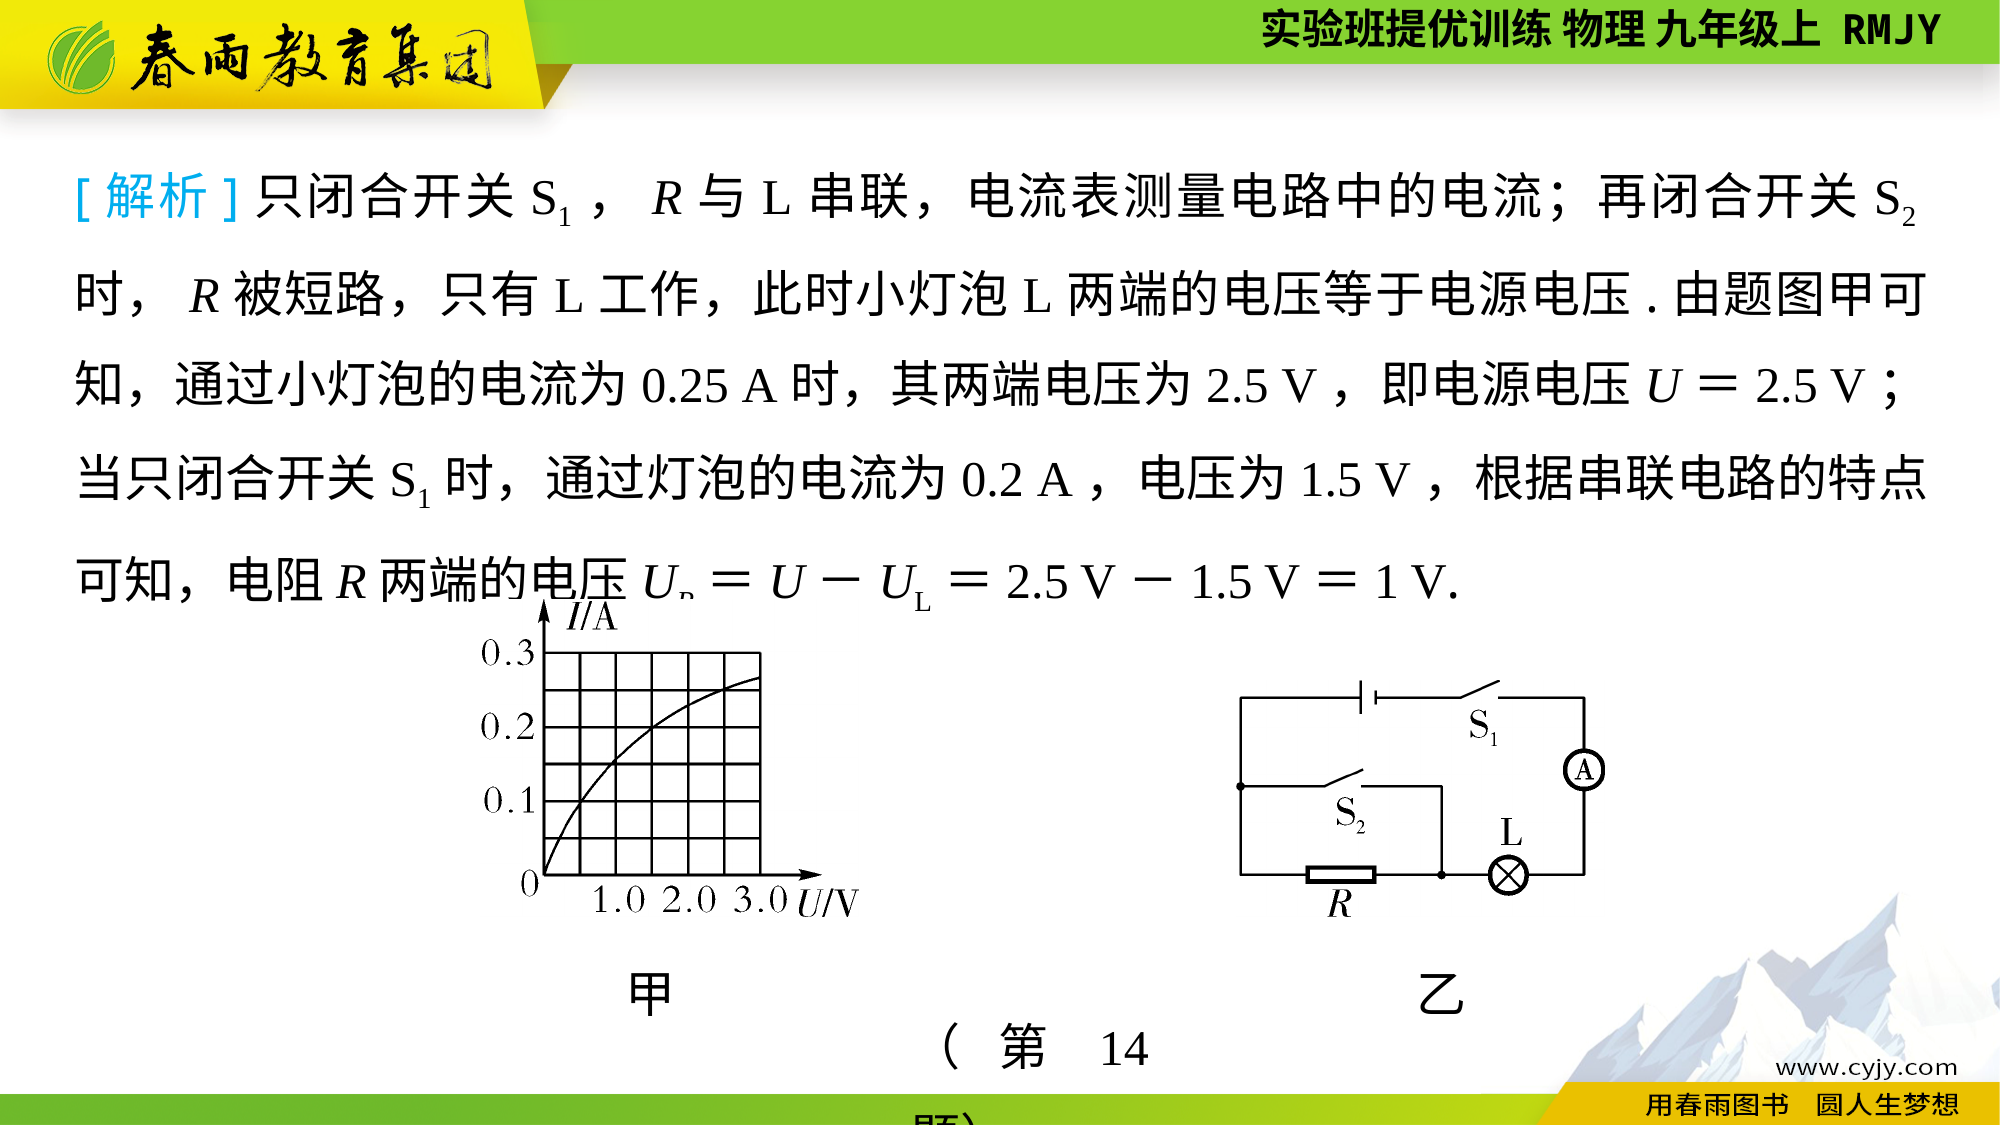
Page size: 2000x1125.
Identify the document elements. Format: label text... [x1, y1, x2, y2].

text_box （第14题） [895, 978, 1176, 1083]
picture [0, 0, 2000, 1125]
text_box 甲 [610, 925, 691, 1030]
list [解析]只闭合开关S1，R与L串联，电流表测量电路中的电流；再闭合开关S2时，R被短路，只有L工作，此时小灯泡L两端的电压等于电源电压.由题图甲可知，通过小灯泡的电流为0.25 A时，其两端电压为2.5 V，即电源电压U＝2.5 V；当只闭合开关S1时，通过灯泡的电流为0.2 A，电压为1.5 V，根据串联电路的特点可知，电阻R两端的电压UR＝U－UL＝2.5 V－1.5 V＝1 V. [59, 122, 1944, 581]
text_box 乙 [1402, 925, 1482, 1030]
